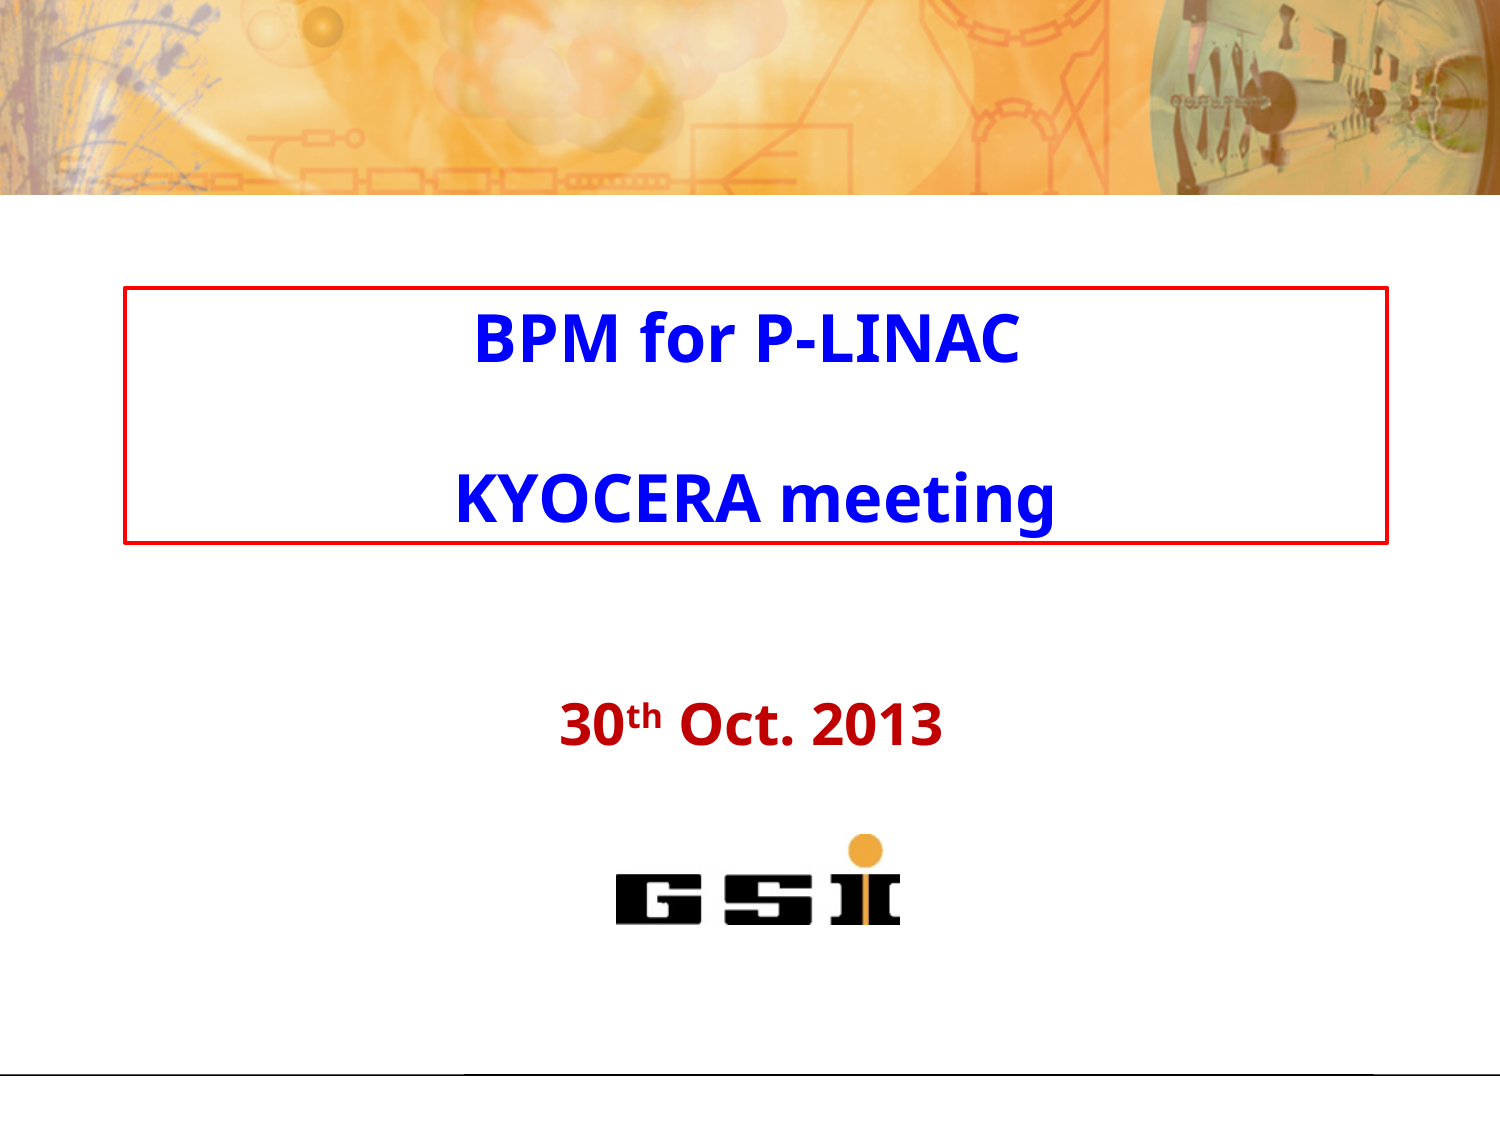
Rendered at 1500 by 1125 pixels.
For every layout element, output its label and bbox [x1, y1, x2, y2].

picture [616, 834, 901, 926]
text_box [0, 0, 1500, 1076]
